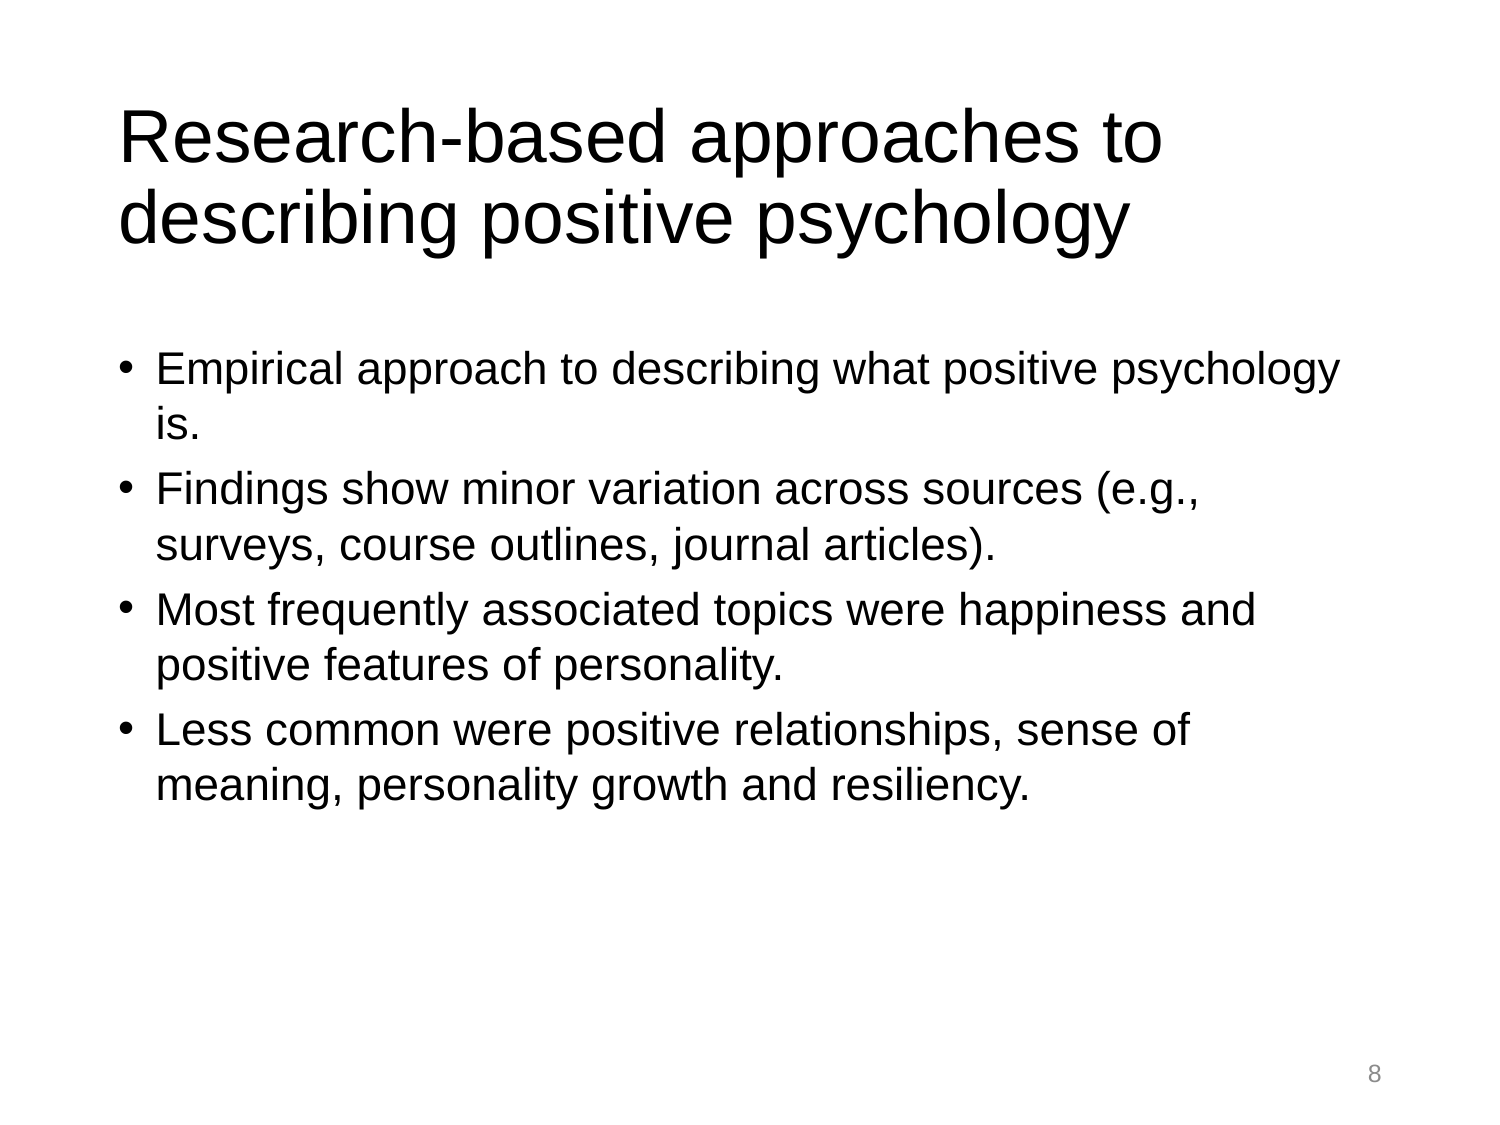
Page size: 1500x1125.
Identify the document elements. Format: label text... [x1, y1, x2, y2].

title Research-based approaches to describing positive psychology [103, 70, 1397, 288]
list Empirical approach to describing what positive psychology is. Findings show minor variation across sources (e.g., surveys, course outlines, journal articles). Most frequently associated topics were happiness and positive features of personality. Less common were positive relationships, sense of meaning, personality growth and resiliency. [103, 331, 1397, 1013]
slide_number 8 [1059, 1042, 1397, 1103]
